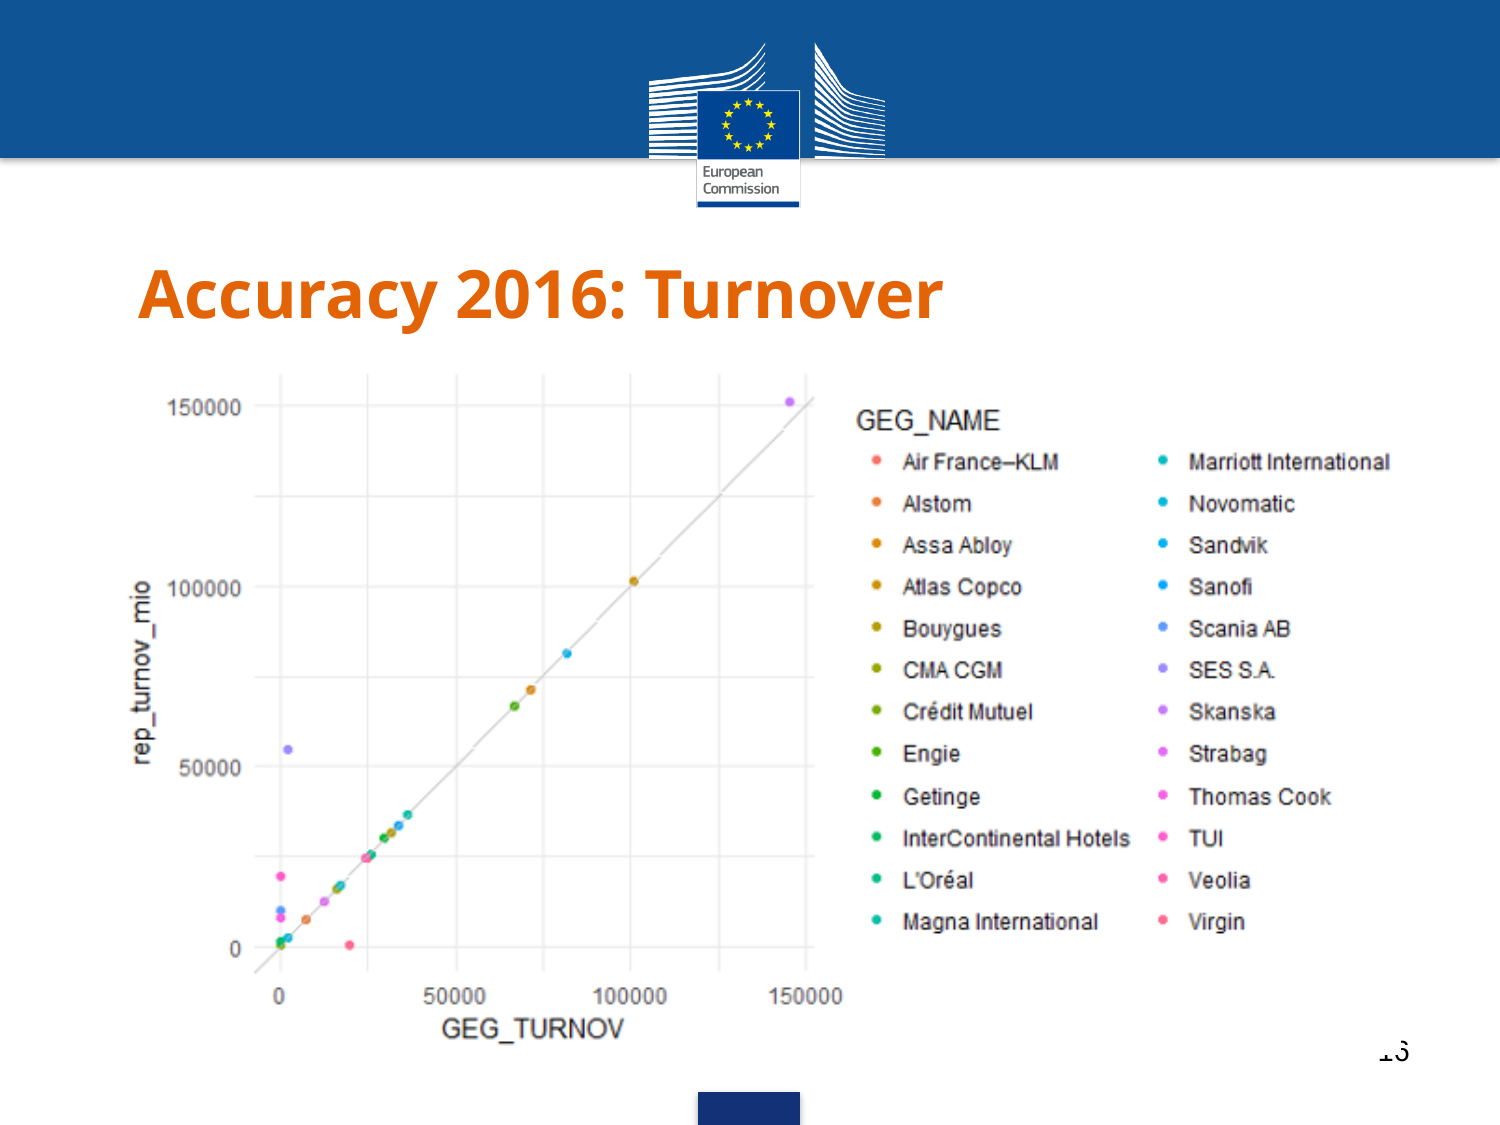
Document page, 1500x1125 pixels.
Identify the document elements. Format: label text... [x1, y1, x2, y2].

picture [122, 370, 1401, 1055]
title Accuracy 2016: Turnover [64, 219, 1459, 374]
slide_number 16 [1074, 1024, 1425, 1103]
picture [649, 42, 885, 208]
